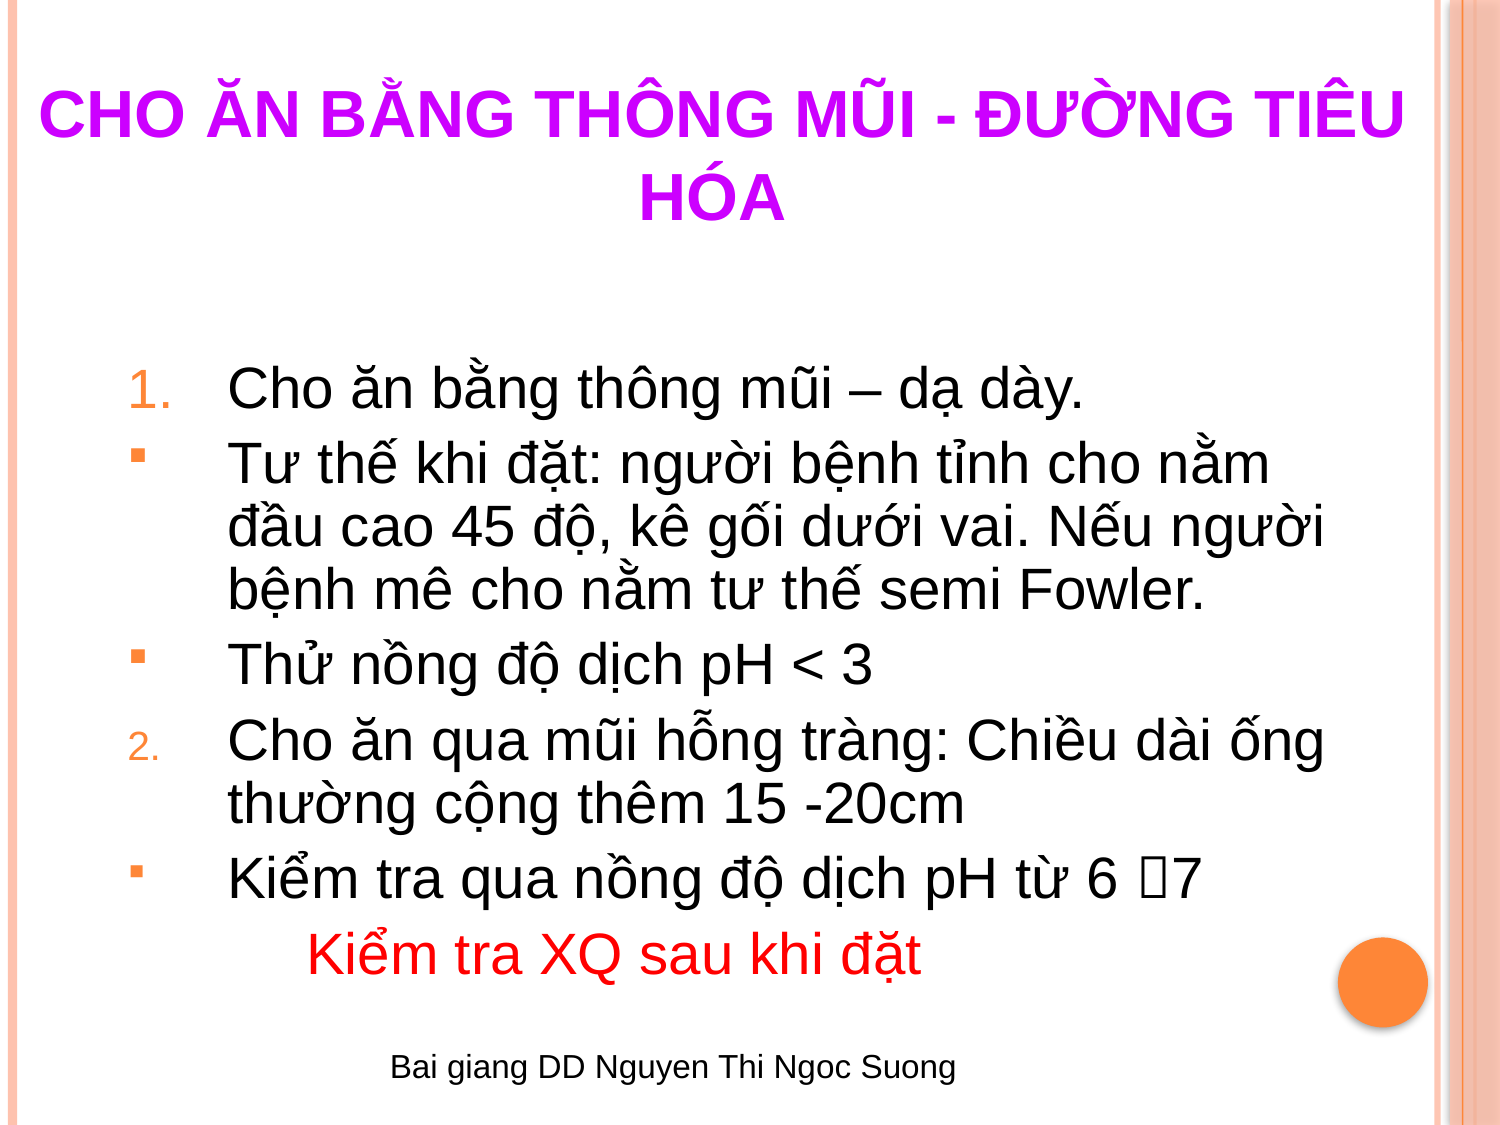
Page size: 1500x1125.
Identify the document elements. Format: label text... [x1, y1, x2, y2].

text_box Bai giang DD Nguyen Thi Ngoc Suong [375, 1037, 1088, 1093]
list Cho ăn bằng thông mũi – dạ dày. Tư thế khi đặt: người bệnh tỉnh cho nằm đầu cao 45 độ, kê gối dưới vai. Nếu người bệnh mê cho nằm tư thế semi Fowler. Thử nồng độ dịch pH < 3 Cho ăn qua mũi hỗng tràng: Chiều dài ống thường cộng thêm 15 -20cm Kiểm tra qua nồng độ dịch pH từ 6 7 Kiểm tra XQ sau khi đặt [112, 350, 1375, 896]
title Cho ăn bằng thông mũi - đường tiêu hóa [0, 37, 1425, 250]
